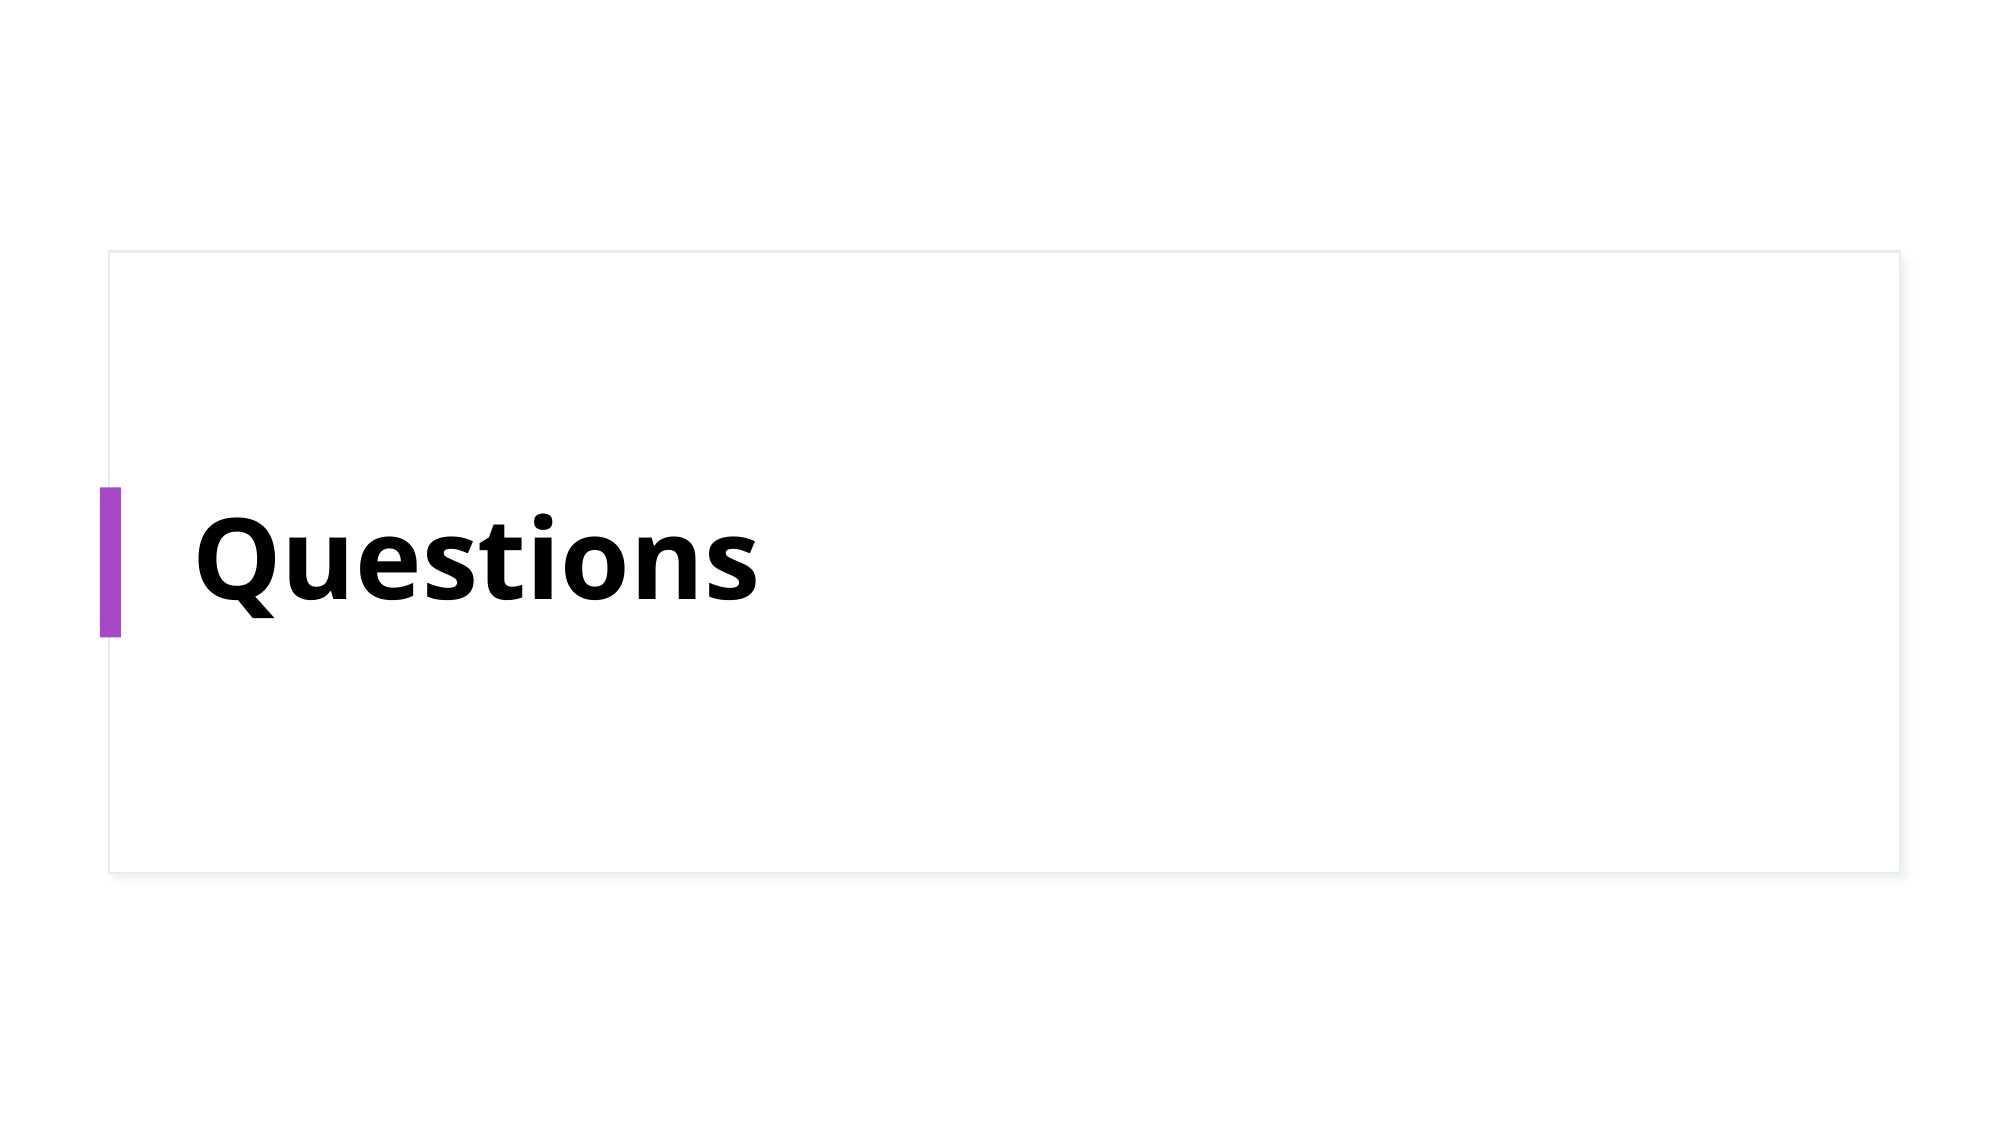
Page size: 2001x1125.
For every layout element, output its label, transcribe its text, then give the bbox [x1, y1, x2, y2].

title Questions [176, 318, 1847, 809]
